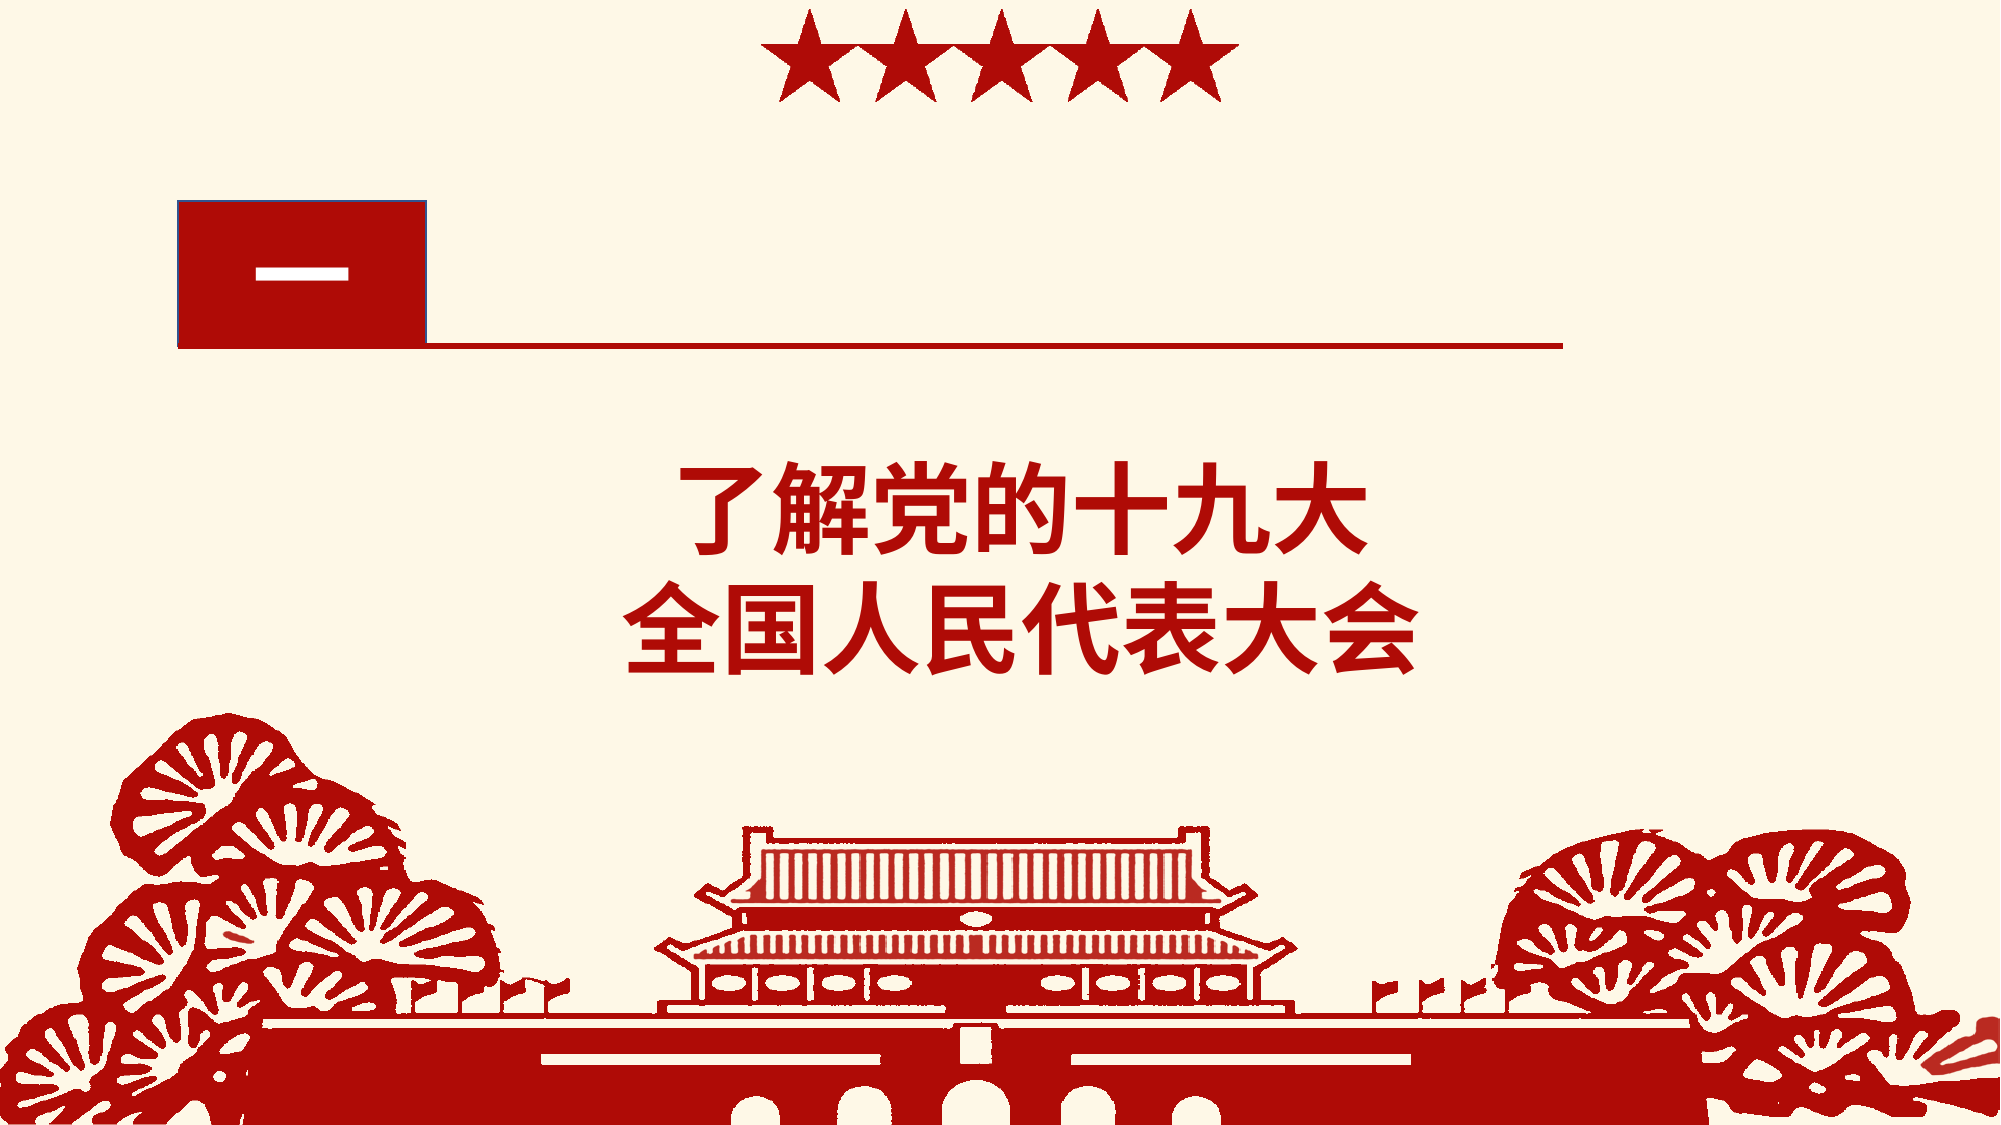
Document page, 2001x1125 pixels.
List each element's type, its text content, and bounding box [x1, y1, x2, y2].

text_box 了解党的十九大 全国人民代表大会 [606, 438, 1437, 694]
picture [0, 373, 2000, 1125]
picture [754, 0, 1246, 111]
text_box 一 [177, 200, 427, 347]
